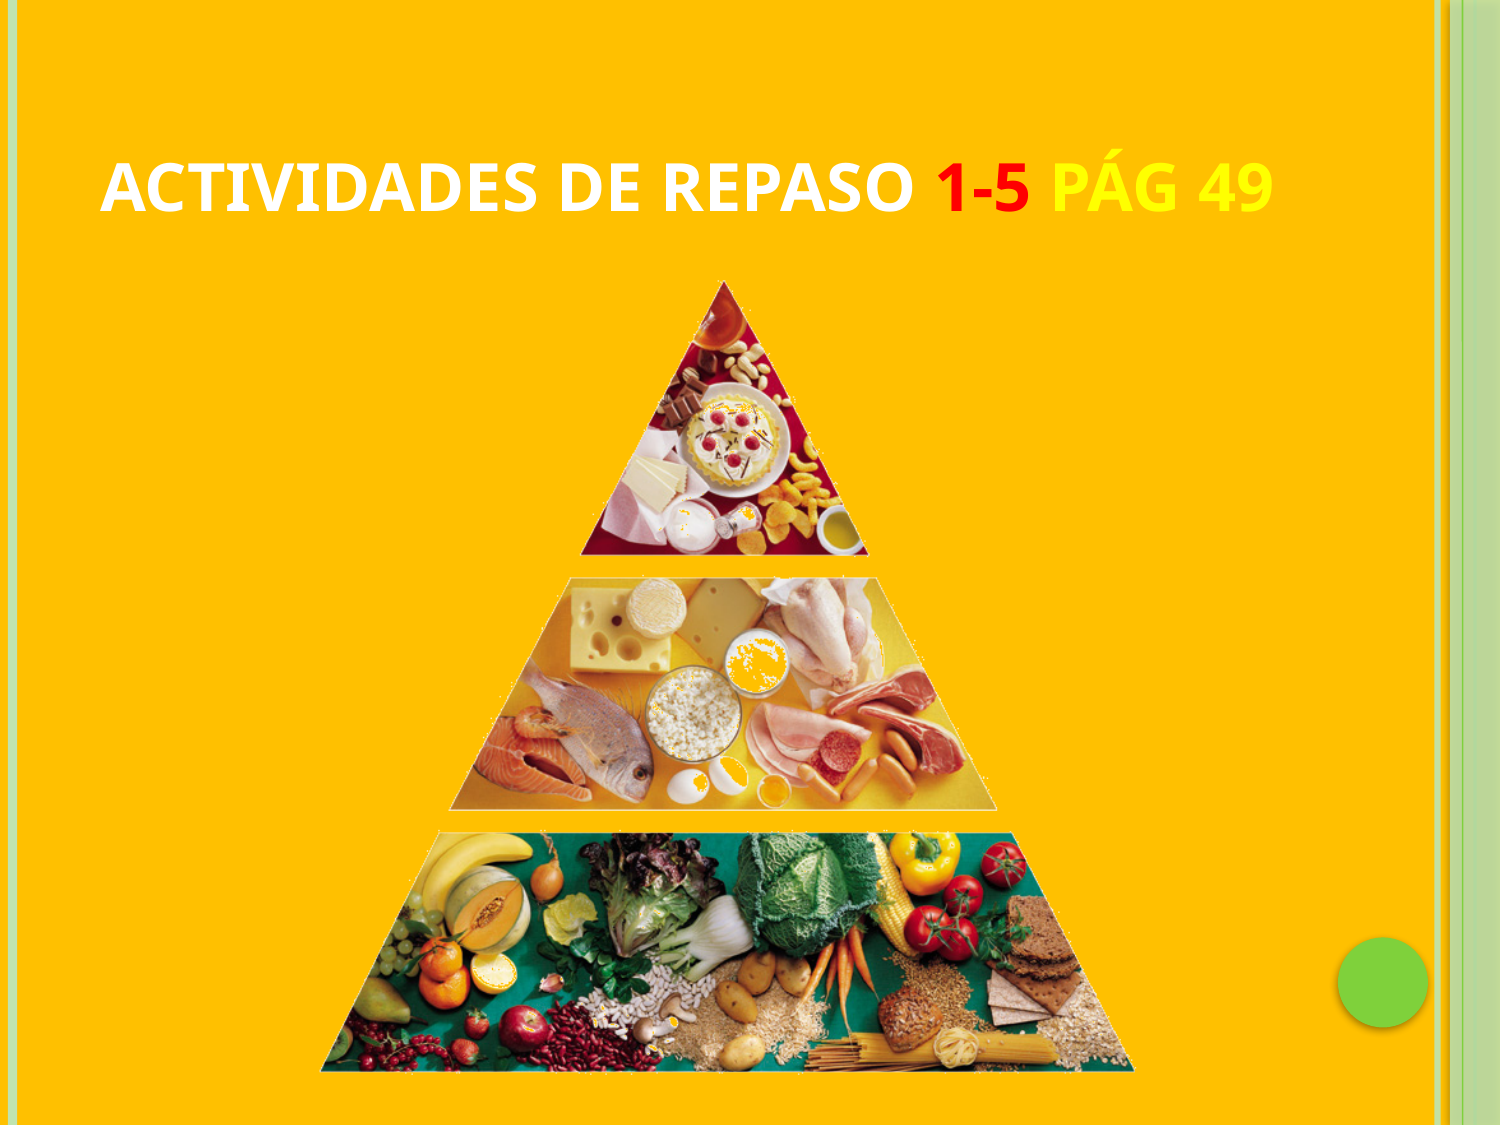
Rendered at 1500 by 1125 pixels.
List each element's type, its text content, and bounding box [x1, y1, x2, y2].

title Actividades de repaso 1-5 pág 49 [75, 45, 1300, 233]
picture [315, 268, 1149, 1081]
